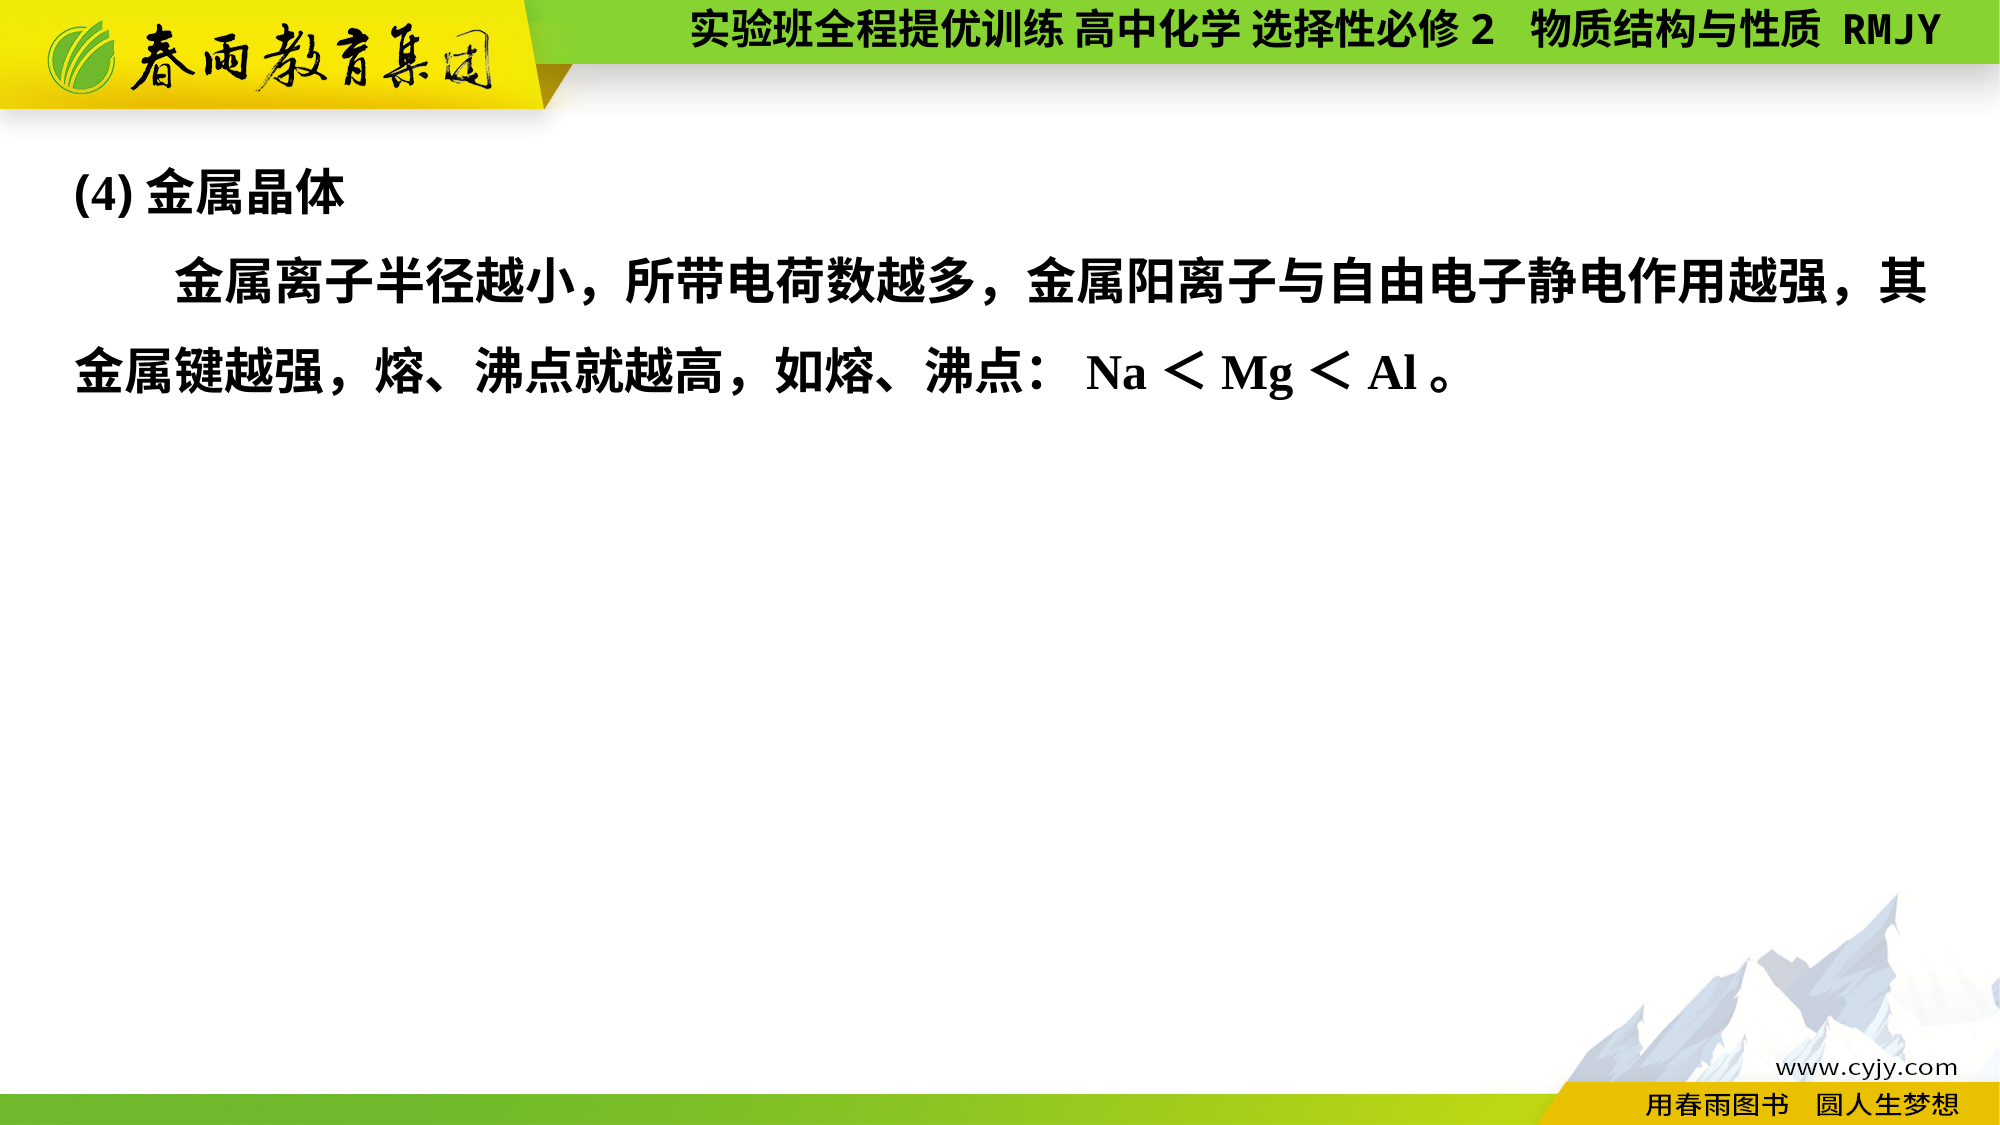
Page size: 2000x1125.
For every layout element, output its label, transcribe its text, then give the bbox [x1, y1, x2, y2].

picture [0, 0, 2000, 1125]
list (4)金属晶体 金属离子半径越小，所带电荷数越多，金属阳离子与自由电子静电作用越强，其金属键越强，熔、沸点就越高，如熔、沸点：Na＜Mg＜Al。 [59, 122, 1944, 399]
